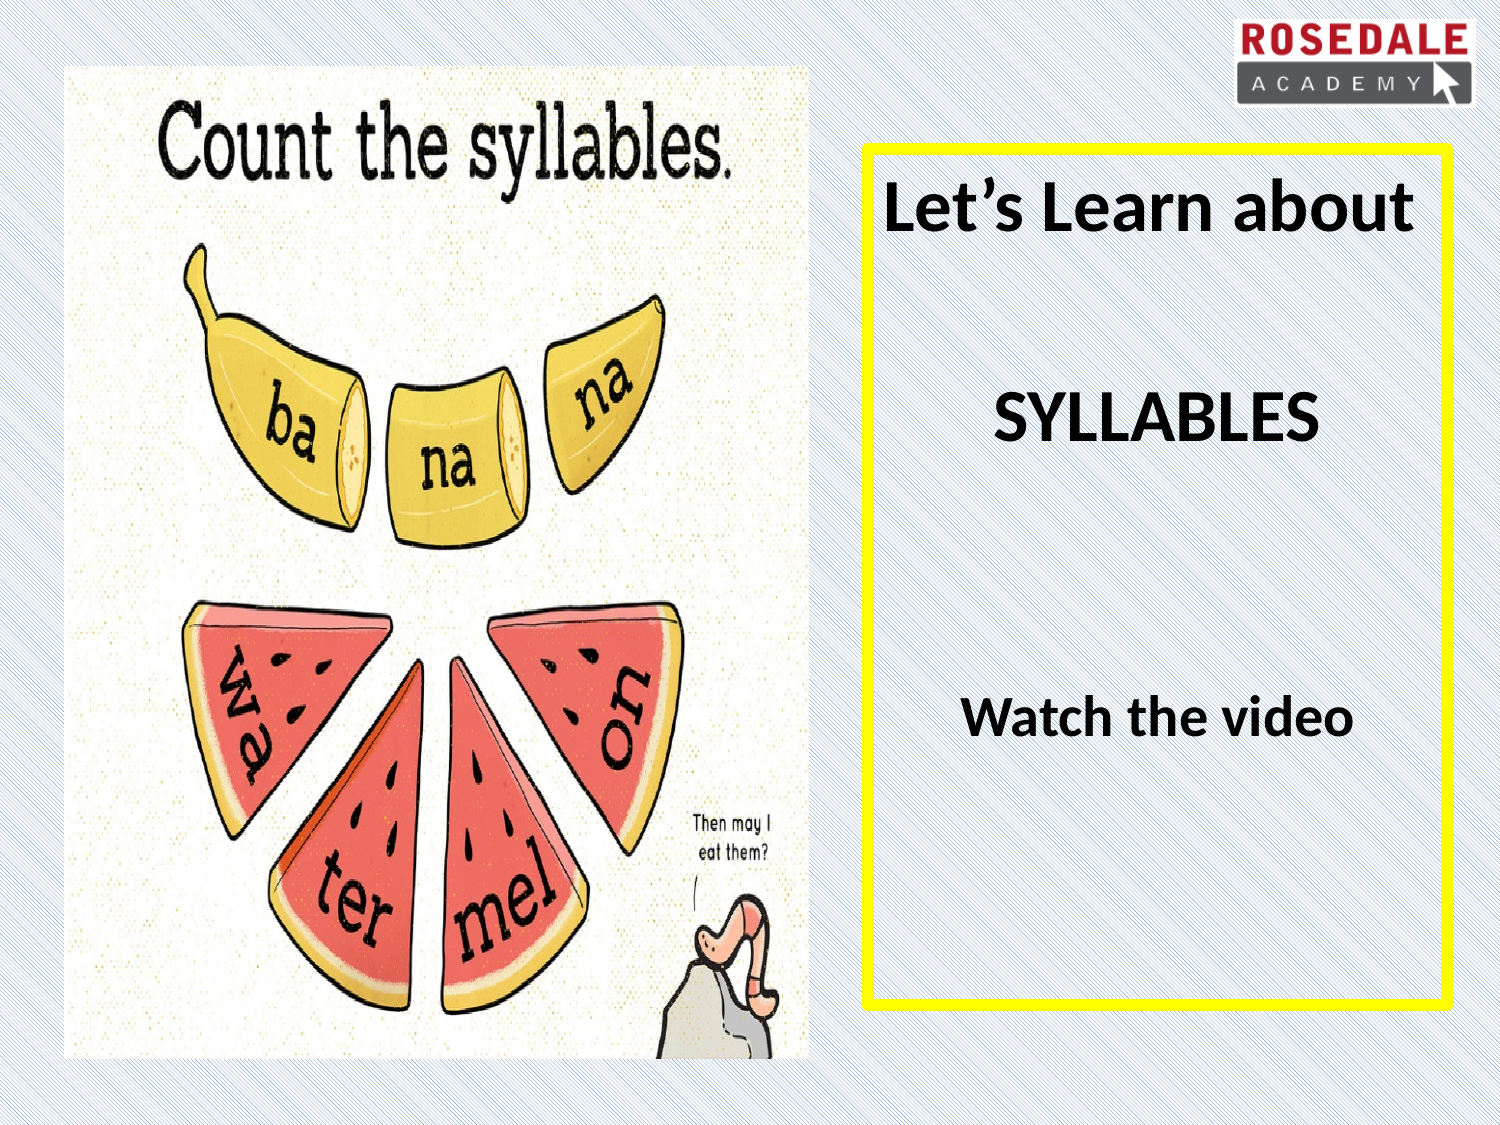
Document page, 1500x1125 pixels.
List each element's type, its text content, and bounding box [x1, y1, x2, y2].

list Let’s Learn about SYLLABLES Watch the video [868, 149, 1447, 1005]
picture [1234, 18, 1476, 109]
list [64, 66, 810, 1059]
